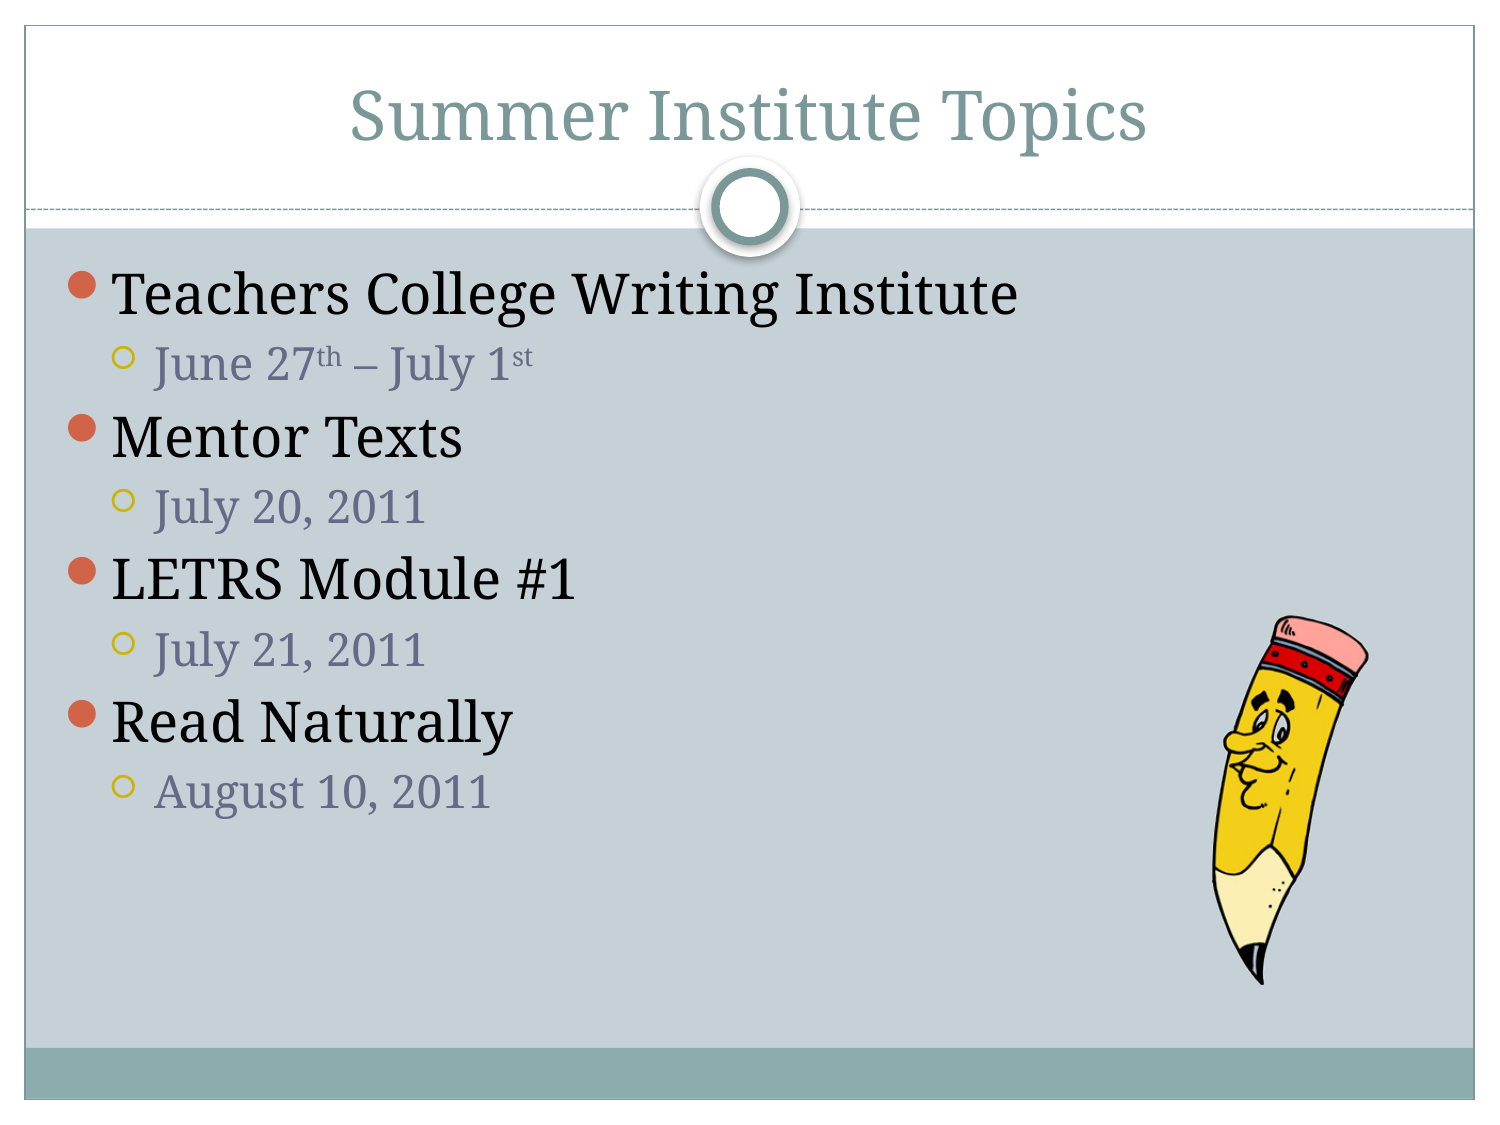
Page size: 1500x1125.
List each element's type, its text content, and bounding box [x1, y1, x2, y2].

picture [1212, 612, 1372, 985]
list Teachers College Writing Institute June 27th – July 1st Mentor Texts July 20, 2011 LETRS Module #1 July 21, 2011 Read Naturally August 10, 2011 [49, 250, 1445, 1001]
title Summer Institute Topics [49, 37, 1450, 162]
